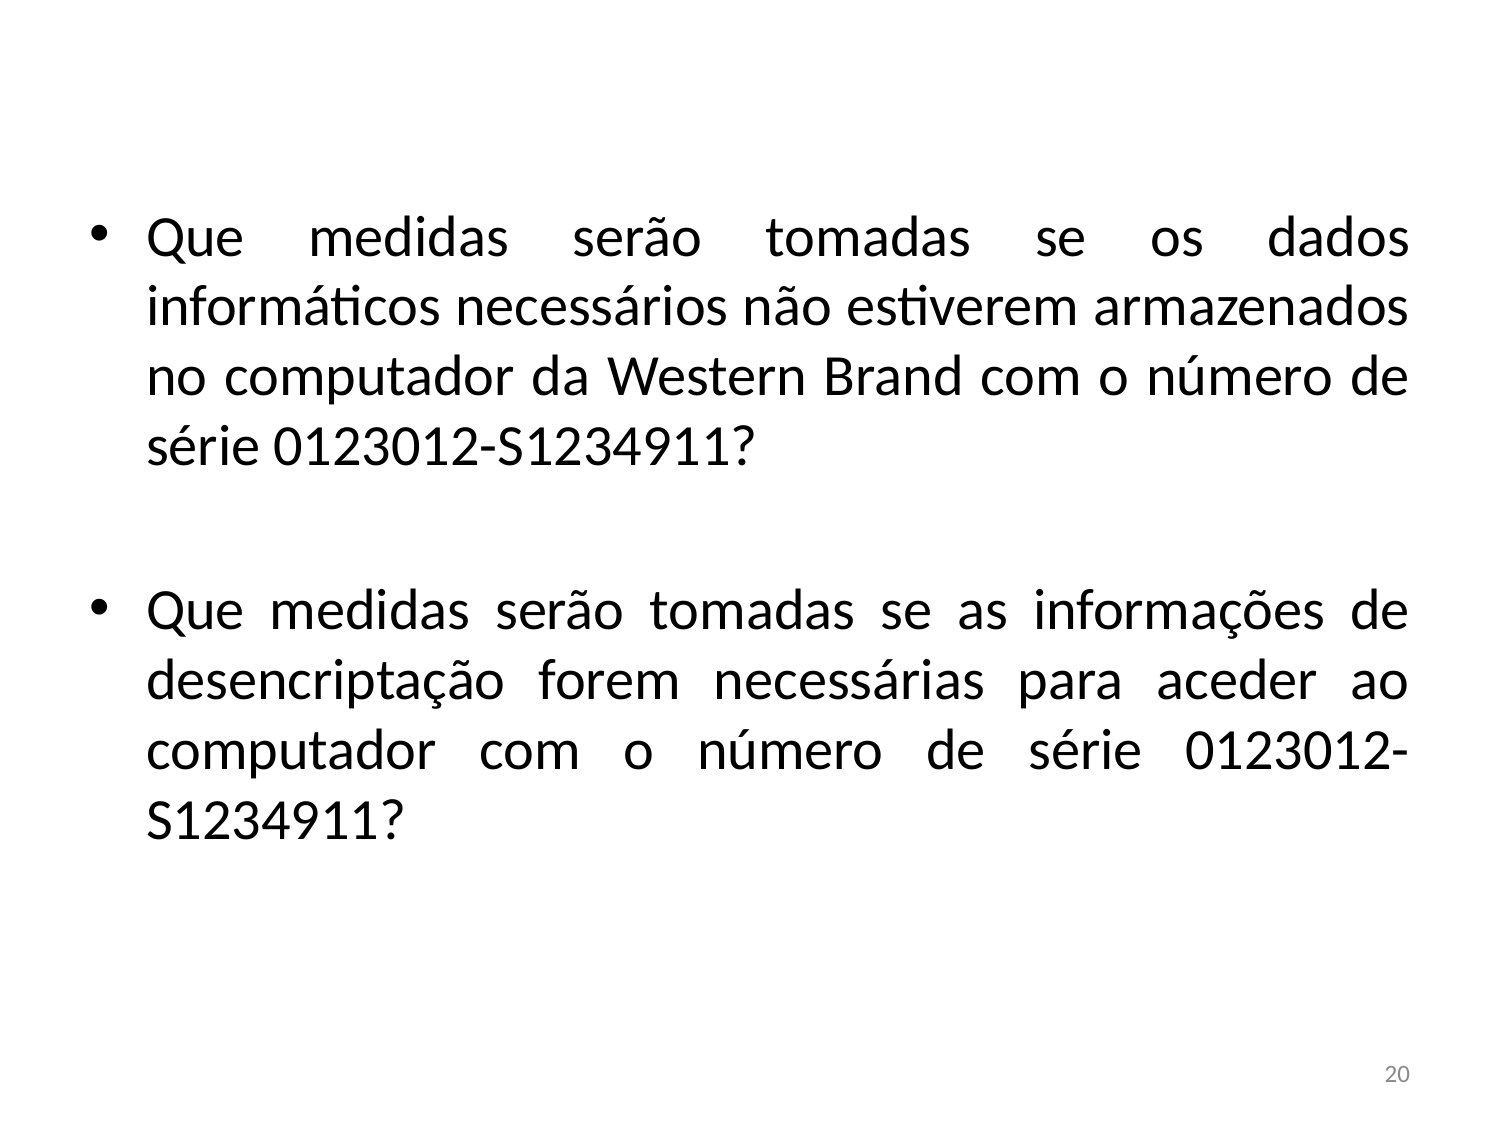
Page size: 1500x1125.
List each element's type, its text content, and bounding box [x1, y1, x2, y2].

text_box Que medidas serão tomadas se os dados informáticos necessários não estiverem armazenados no computador da Western Brand com o número de série 0123012-S1234911? Que medidas serão tomadas se as informações de desencriptação forem necessárias para aceder ao computador com o número de série 0123012-S1234911? [74, 98, 1425, 1115]
slide_number 20 [1074, 1042, 1425, 1103]
